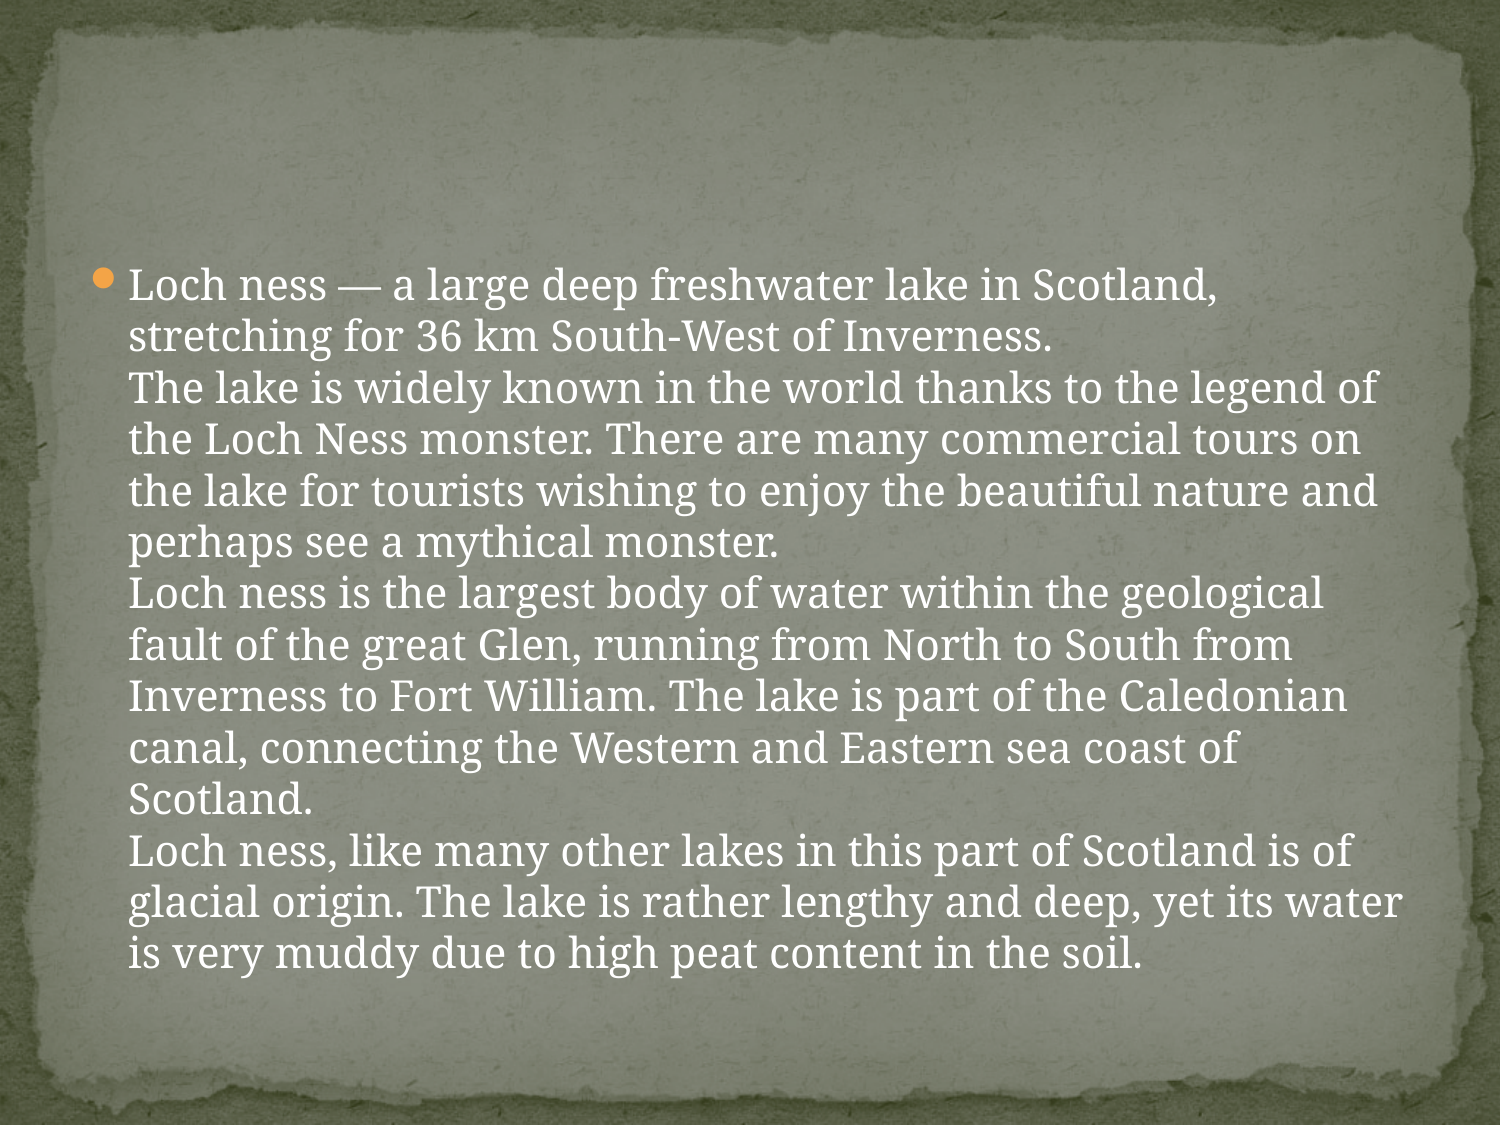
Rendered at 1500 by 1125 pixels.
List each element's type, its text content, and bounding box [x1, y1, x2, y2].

list Loch ness — a large deep freshwater lake in Scotland, stretching for 36 km South-West of Inverness. The lake is widely known in the world thanks to the legend of the Loch Ness monster. There are many commercial tours on the lake for tourists wishing to enjoy the beautiful nature and perhaps see a mythical monster. Loch ness is the largest body of water within the geological fault of the great Glen, running from North to South from Inverness to Fort William. The lake is part of the Caledonian canal, connecting the Western and Eastern sea coast of Scotland. Loch ness, like many other lakes in this part of Scotland is of glacial origin. The lake is rather lengthy and deep, yet its water is very muddy due to high peat content in the soil. [75, 249, 1425, 1000]
